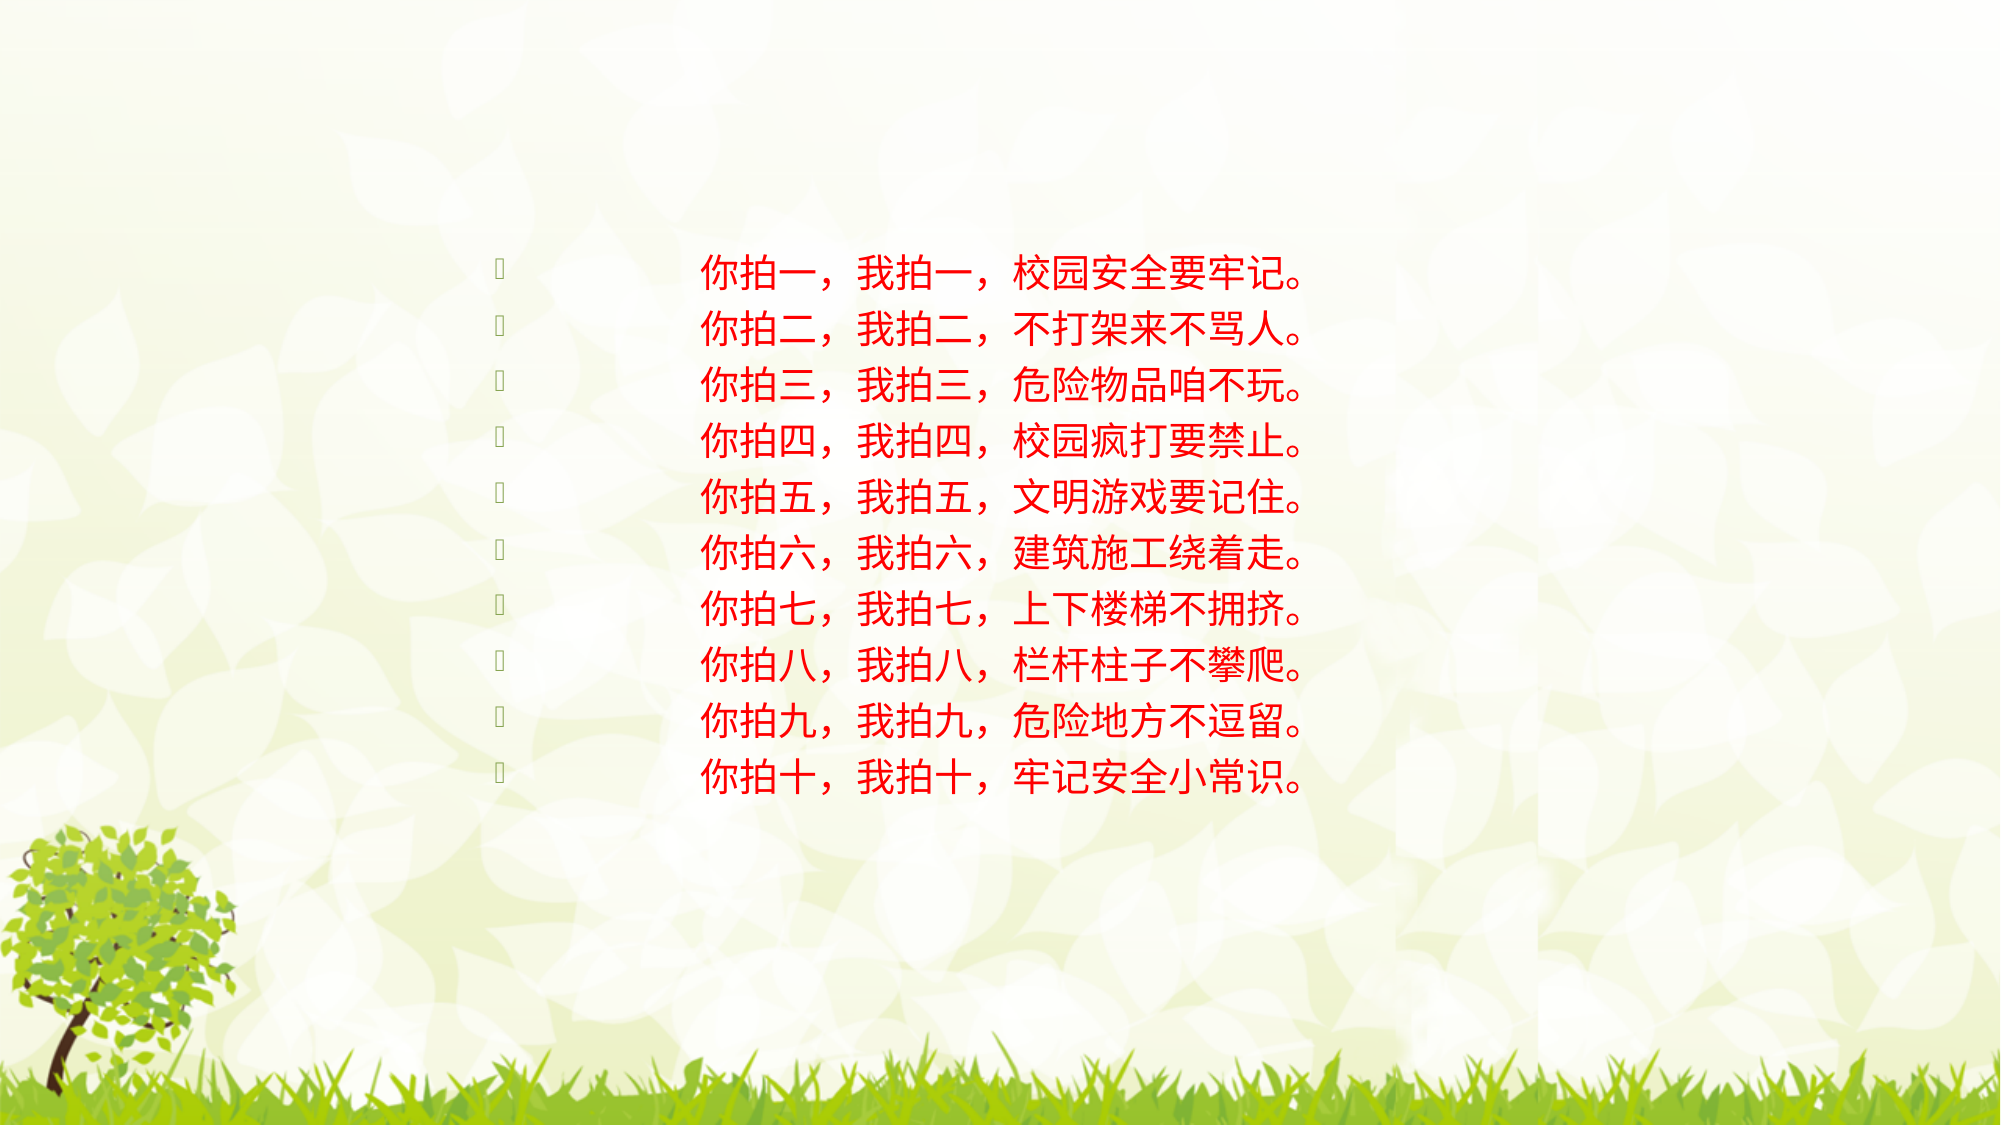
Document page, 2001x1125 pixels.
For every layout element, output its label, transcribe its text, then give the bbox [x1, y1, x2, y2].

picture [0, 0, 2001, 1125]
list 你拍一，我拍一，校园安全要牢记。 你拍二，我拍二，不打架来不骂人。 你拍三，我拍三，危险物品咱不玩。 你拍四，我拍四，校园疯打要禁止。 你拍五，我拍五，文明游戏要记住。 你拍六，我拍六，建筑施工绕着走。 你拍七，我拍七，上下楼梯不拥挤。 你拍八，我拍八，栏杆柱子不攀爬。 你拍九，我拍九，危险地方不逗留。 你拍十，我拍十，牢记安全小常识。 [137, 246, 1863, 815]
